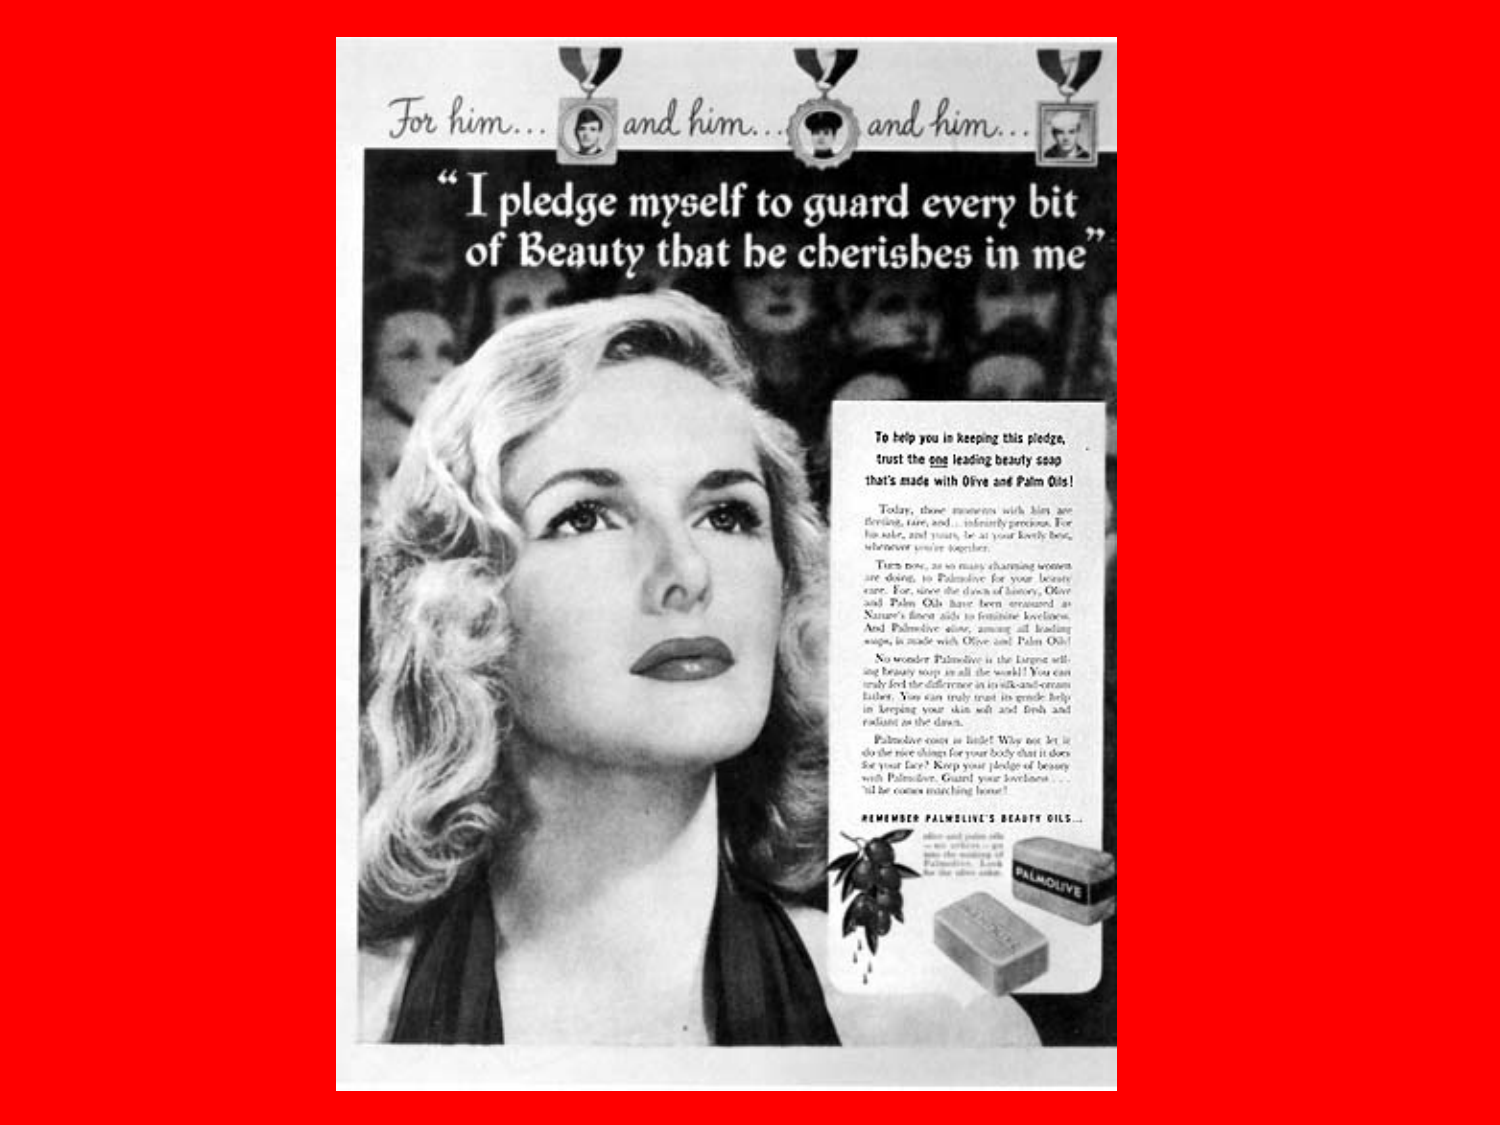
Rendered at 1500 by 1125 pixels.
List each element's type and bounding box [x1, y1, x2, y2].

list [336, 36, 1117, 1092]
